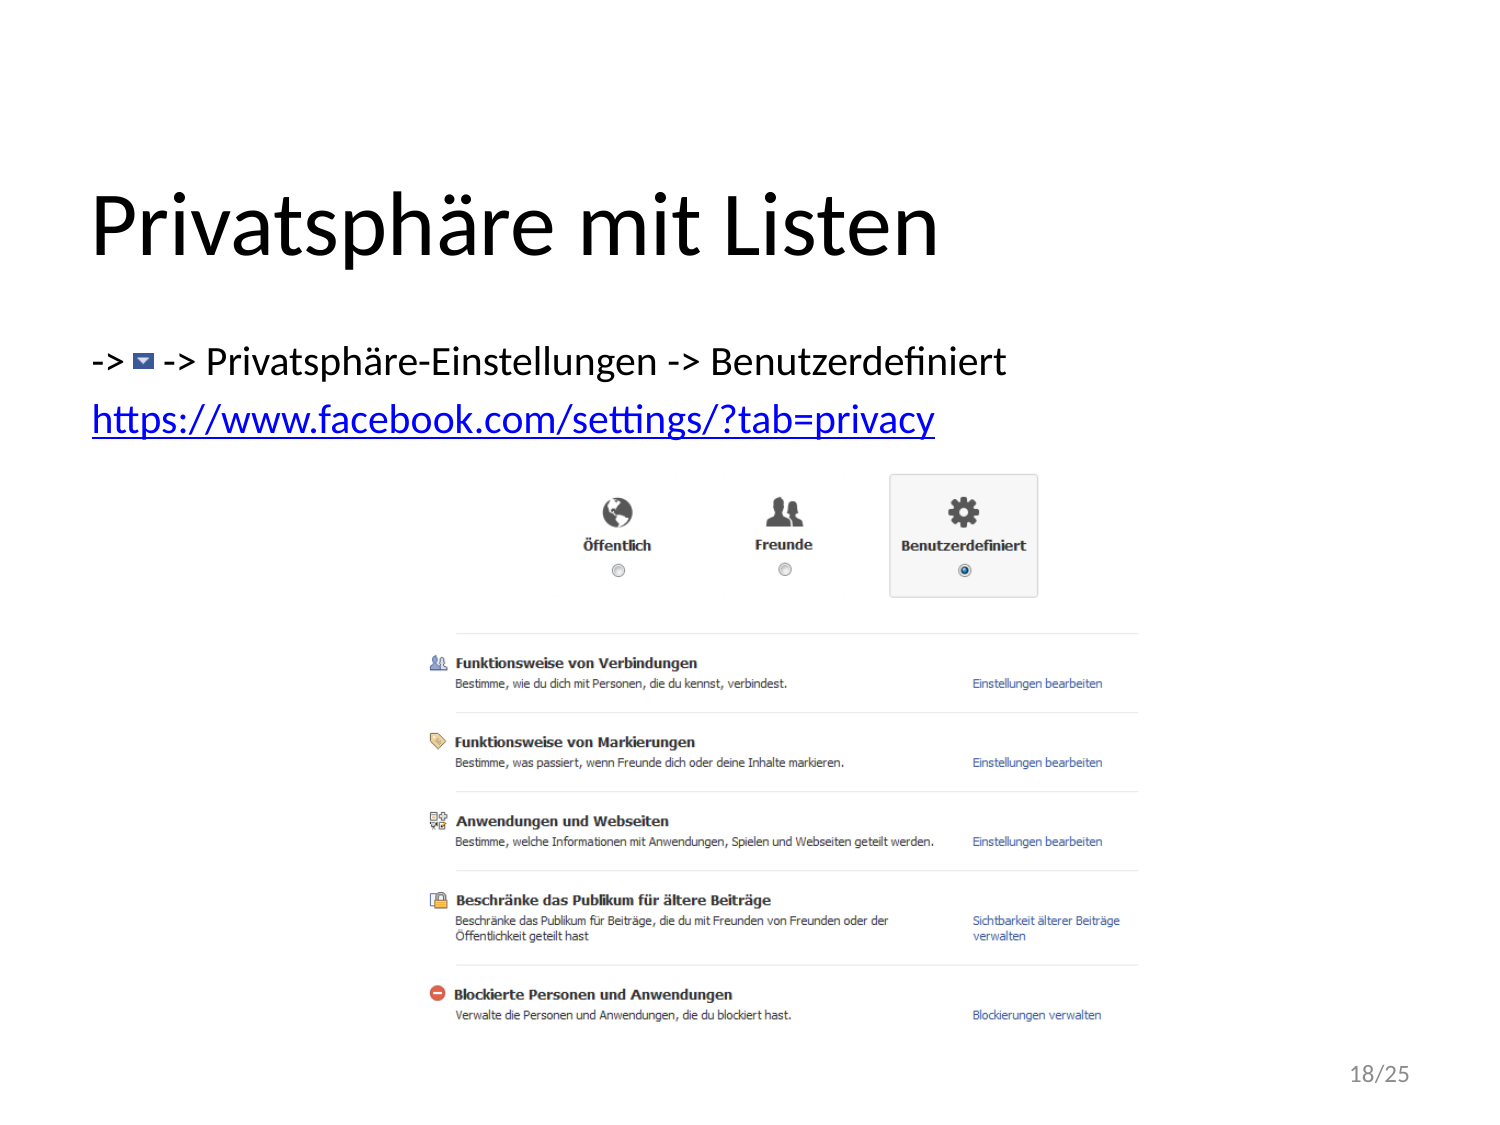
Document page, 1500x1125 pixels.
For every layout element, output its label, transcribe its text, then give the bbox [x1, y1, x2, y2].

slide_number 18/25 [1074, 1042, 1425, 1103]
picture [418, 464, 1161, 1049]
text_box -> -> Privatsphäre-Einstellungen -> Benutzerdefiniert https://www.facebook.com/settings/?tab=privacy [76, 326, 1427, 1005]
picture [132, 353, 154, 370]
title Privatsphäre mit Listen [75, 125, 1425, 313]
